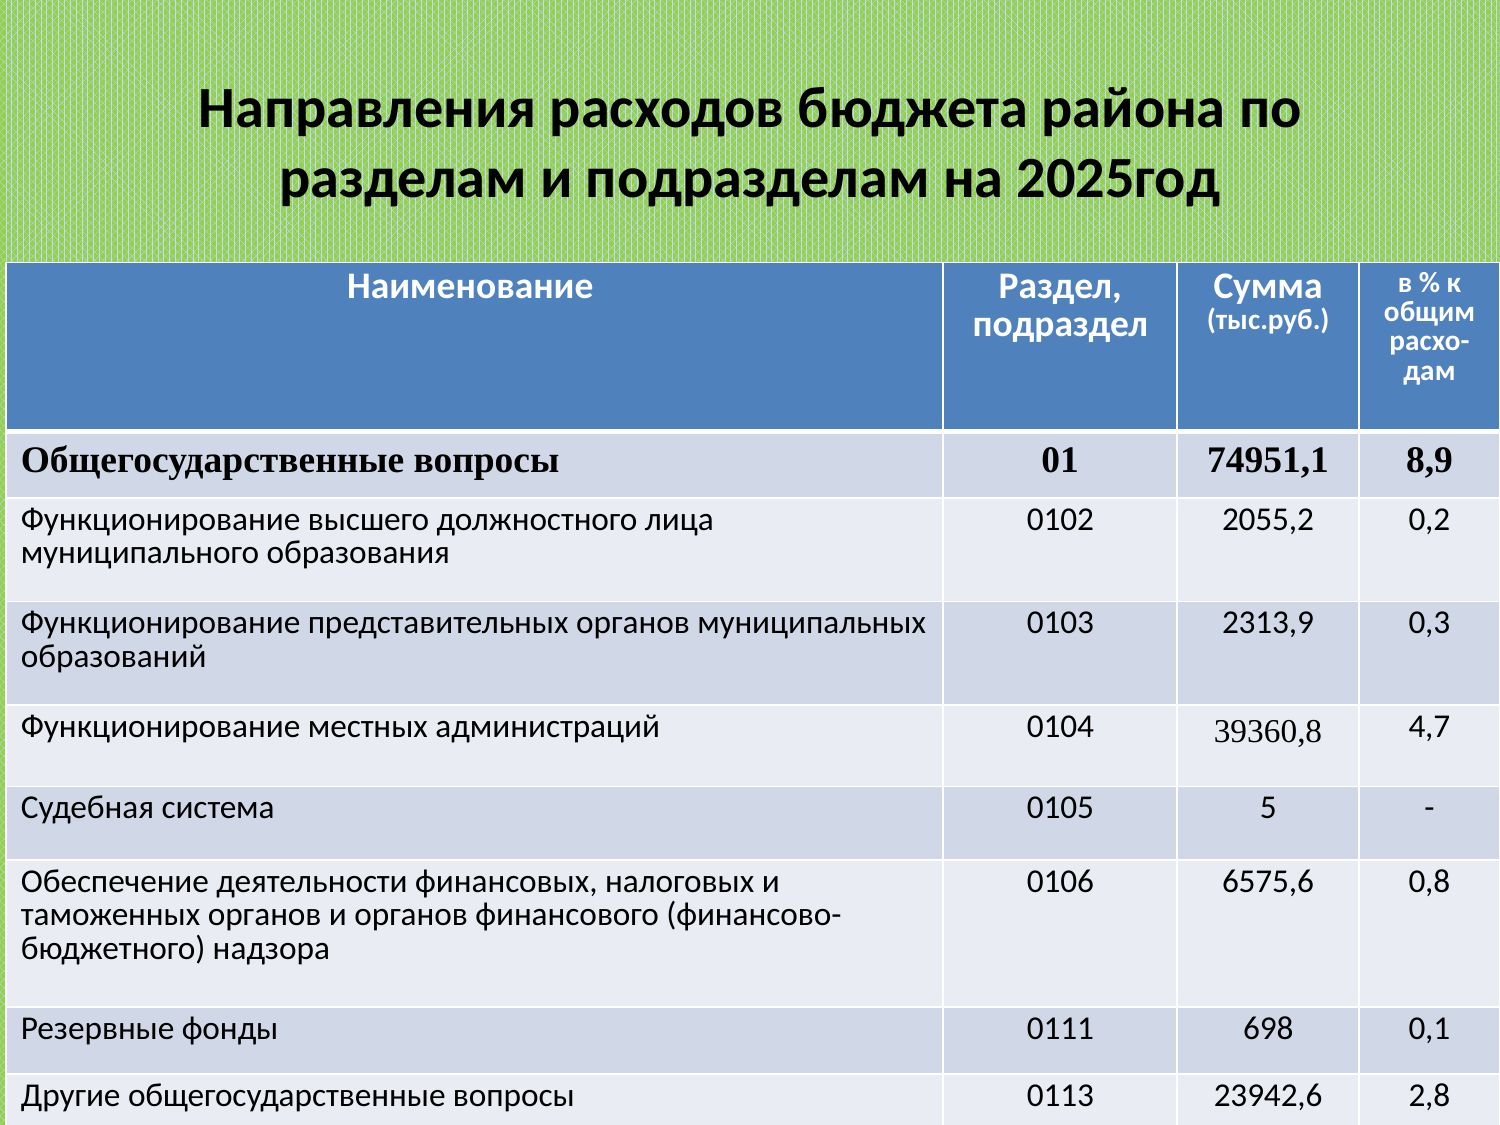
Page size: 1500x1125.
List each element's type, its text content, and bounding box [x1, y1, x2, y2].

table_cell 74951,1 [1178, 434, 1358, 497]
table_header Сумма (тыс.руб.) [1178, 263, 1358, 429]
table_cell 0,3 [1360, 602, 1499, 704]
table_cell 0106 [944, 861, 1176, 1006]
table_cell 0,1 [1360, 1008, 1499, 1073]
table_cell Резервные фонды [7, 1008, 942, 1073]
table_cell 2055,2 [1178, 499, 1358, 601]
table_cell 5 [1178, 787, 1358, 859]
table_cell 23942,6 [1178, 1075, 1358, 1125]
table_cell Судебная система [7, 787, 942, 859]
title Направления расходов бюджета района по разделам и подразделам на 2025год [74, 44, 1426, 233]
table_cell - [1360, 787, 1499, 859]
table_cell 0105 [944, 787, 1176, 859]
table_cell Общегосударственные вопросы [7, 434, 942, 497]
table_cell Функционирование местных администраций [7, 706, 942, 786]
table_cell Функционирование высшего должностного лица муниципального образования [7, 499, 942, 601]
table_cell 2,8 [1360, 1075, 1499, 1125]
table_cell 0102 [944, 499, 1176, 601]
table_cell 4,7 [1360, 706, 1499, 786]
table_cell 0,8 [1360, 861, 1499, 1006]
table_cell 39360,8 [1178, 706, 1358, 786]
table_cell 8,9 [1360, 434, 1499, 497]
table_cell 0111 [944, 1008, 1176, 1073]
table_cell Другие общегосударственные вопросы [7, 1075, 942, 1125]
table_cell 01 [944, 434, 1176, 497]
table_header Наименование [7, 263, 942, 429]
table_header Раздел, подраздел [944, 263, 1176, 429]
table_cell 0113 [944, 1075, 1176, 1125]
table_cell 6575,6 [1178, 861, 1358, 1006]
table_header в % к общим расхо-дам [1360, 263, 1499, 429]
table_cell 2313,9 [1178, 602, 1358, 704]
table_cell Обеспечение деятельности финансовых, налоговых и таможенных органов и органов финансового (финансово-бюджетного) надзора [7, 861, 942, 1006]
table_cell 0,2 [1360, 499, 1499, 601]
table_cell 698 [1178, 1008, 1358, 1073]
table_cell Функционирование представительных органов муниципальных образований [7, 602, 942, 704]
table_cell 0104 [944, 706, 1176, 786]
table_cell 0103 [944, 602, 1176, 704]
